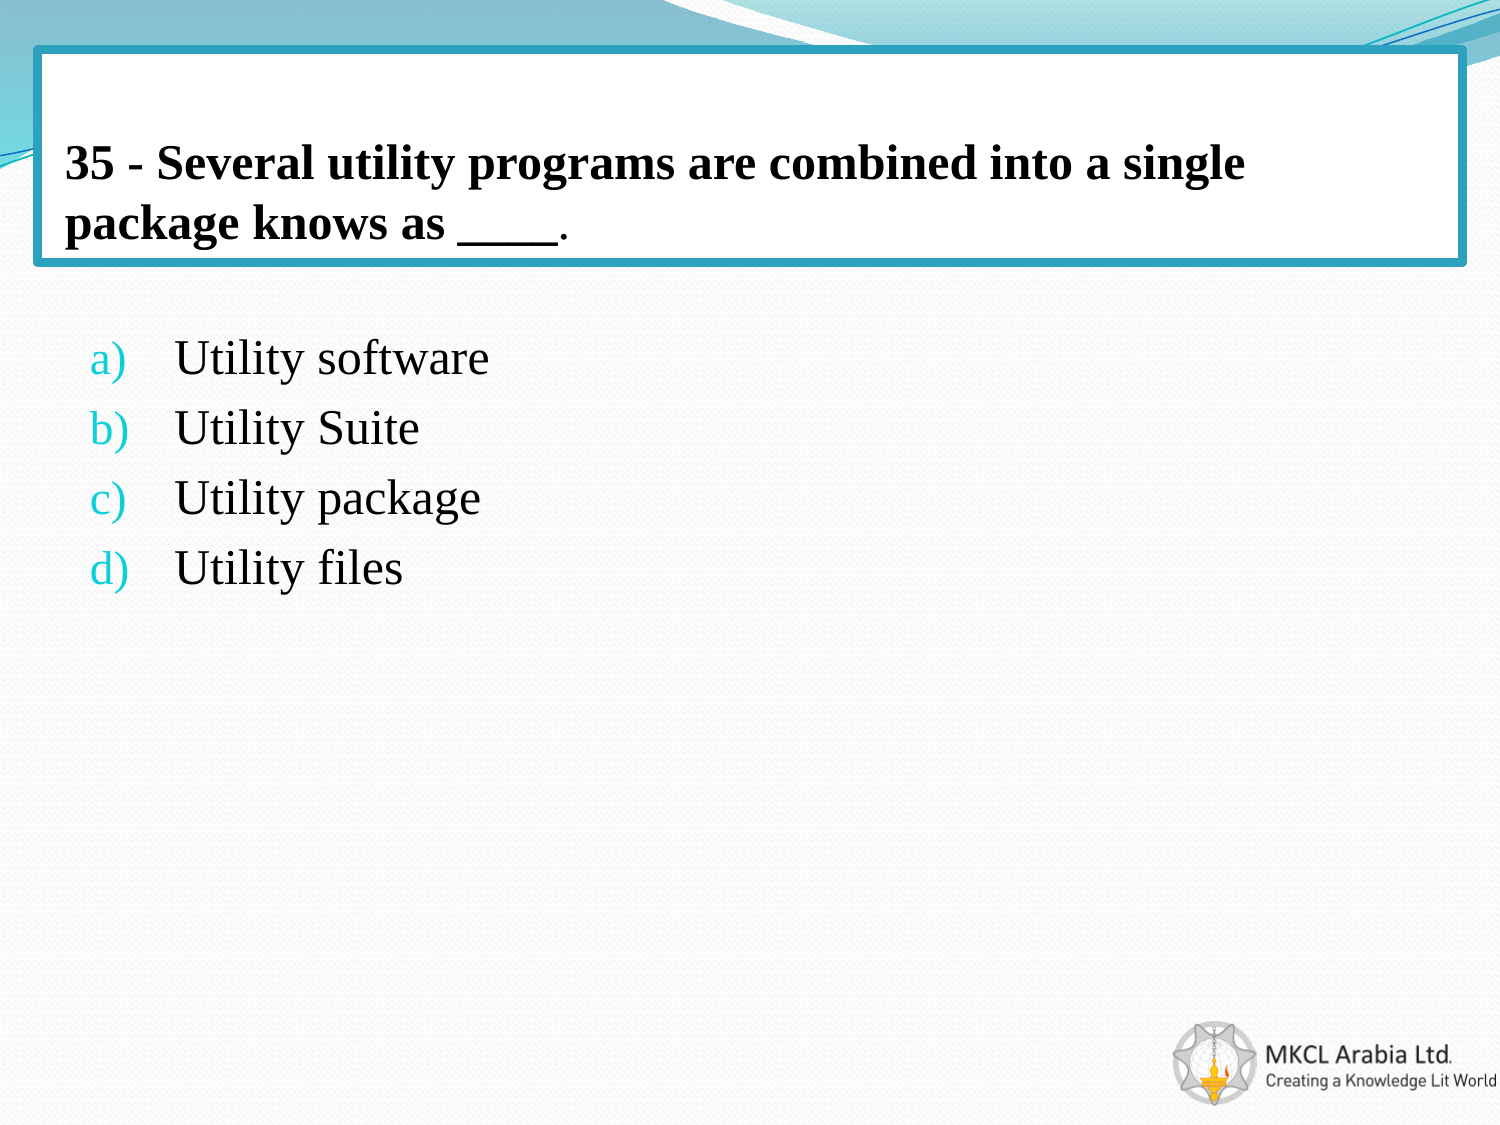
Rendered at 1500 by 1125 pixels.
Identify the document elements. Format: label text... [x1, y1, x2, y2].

title 35 - Several utility programs are combined into a single package knows as ____. [50, 62, 1400, 250]
picture [1172, 1021, 1496, 1106]
list Utility software Utility Suite Utility package Utility files [75, 317, 1425, 1038]
